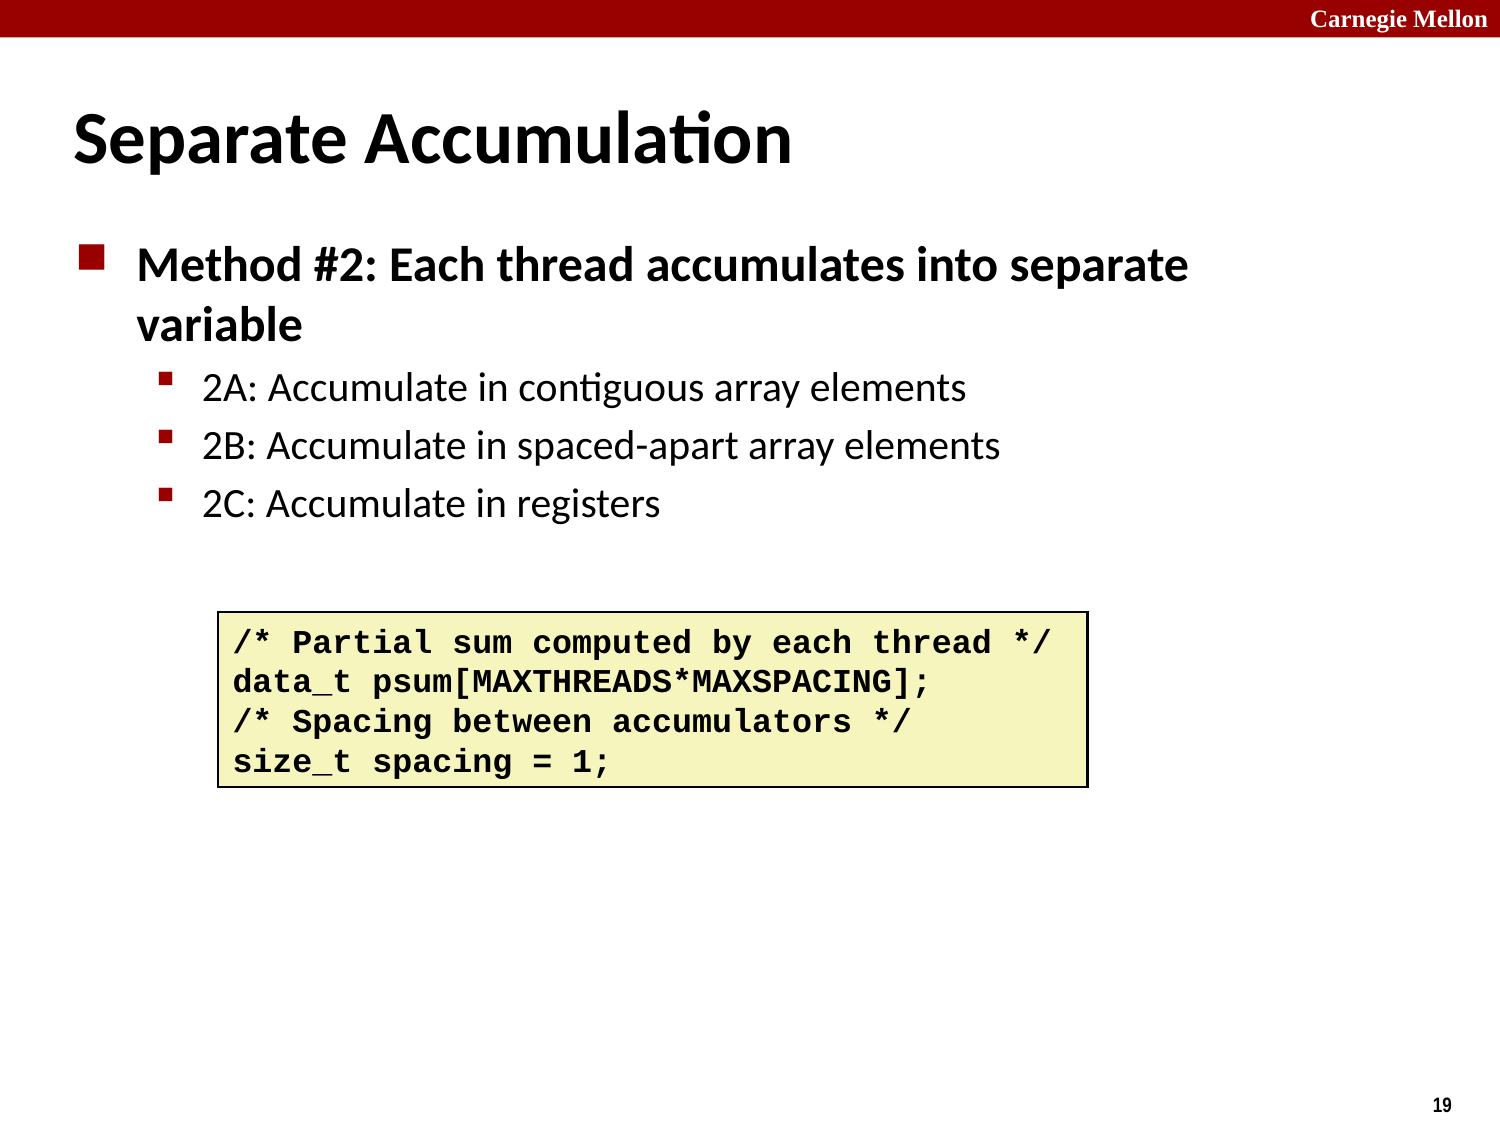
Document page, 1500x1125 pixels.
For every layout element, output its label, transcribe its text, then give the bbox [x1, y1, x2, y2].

title Separate Accumulation [58, 71, 1305, 197]
list Method #2: Each thread accumulates into separate variable 2A: Accumulate in contiguous array elements 2B: Accumulate in spaced-apart array elements 2C: Accumulate in registers [64, 223, 1361, 526]
text_box /* Partial sum computed by each thread */ data_t psum[MAXTHREADS*MAXSPACING]; /* Spacing between accumulators */ size_t spacing = 1; [217, 612, 1088, 787]
